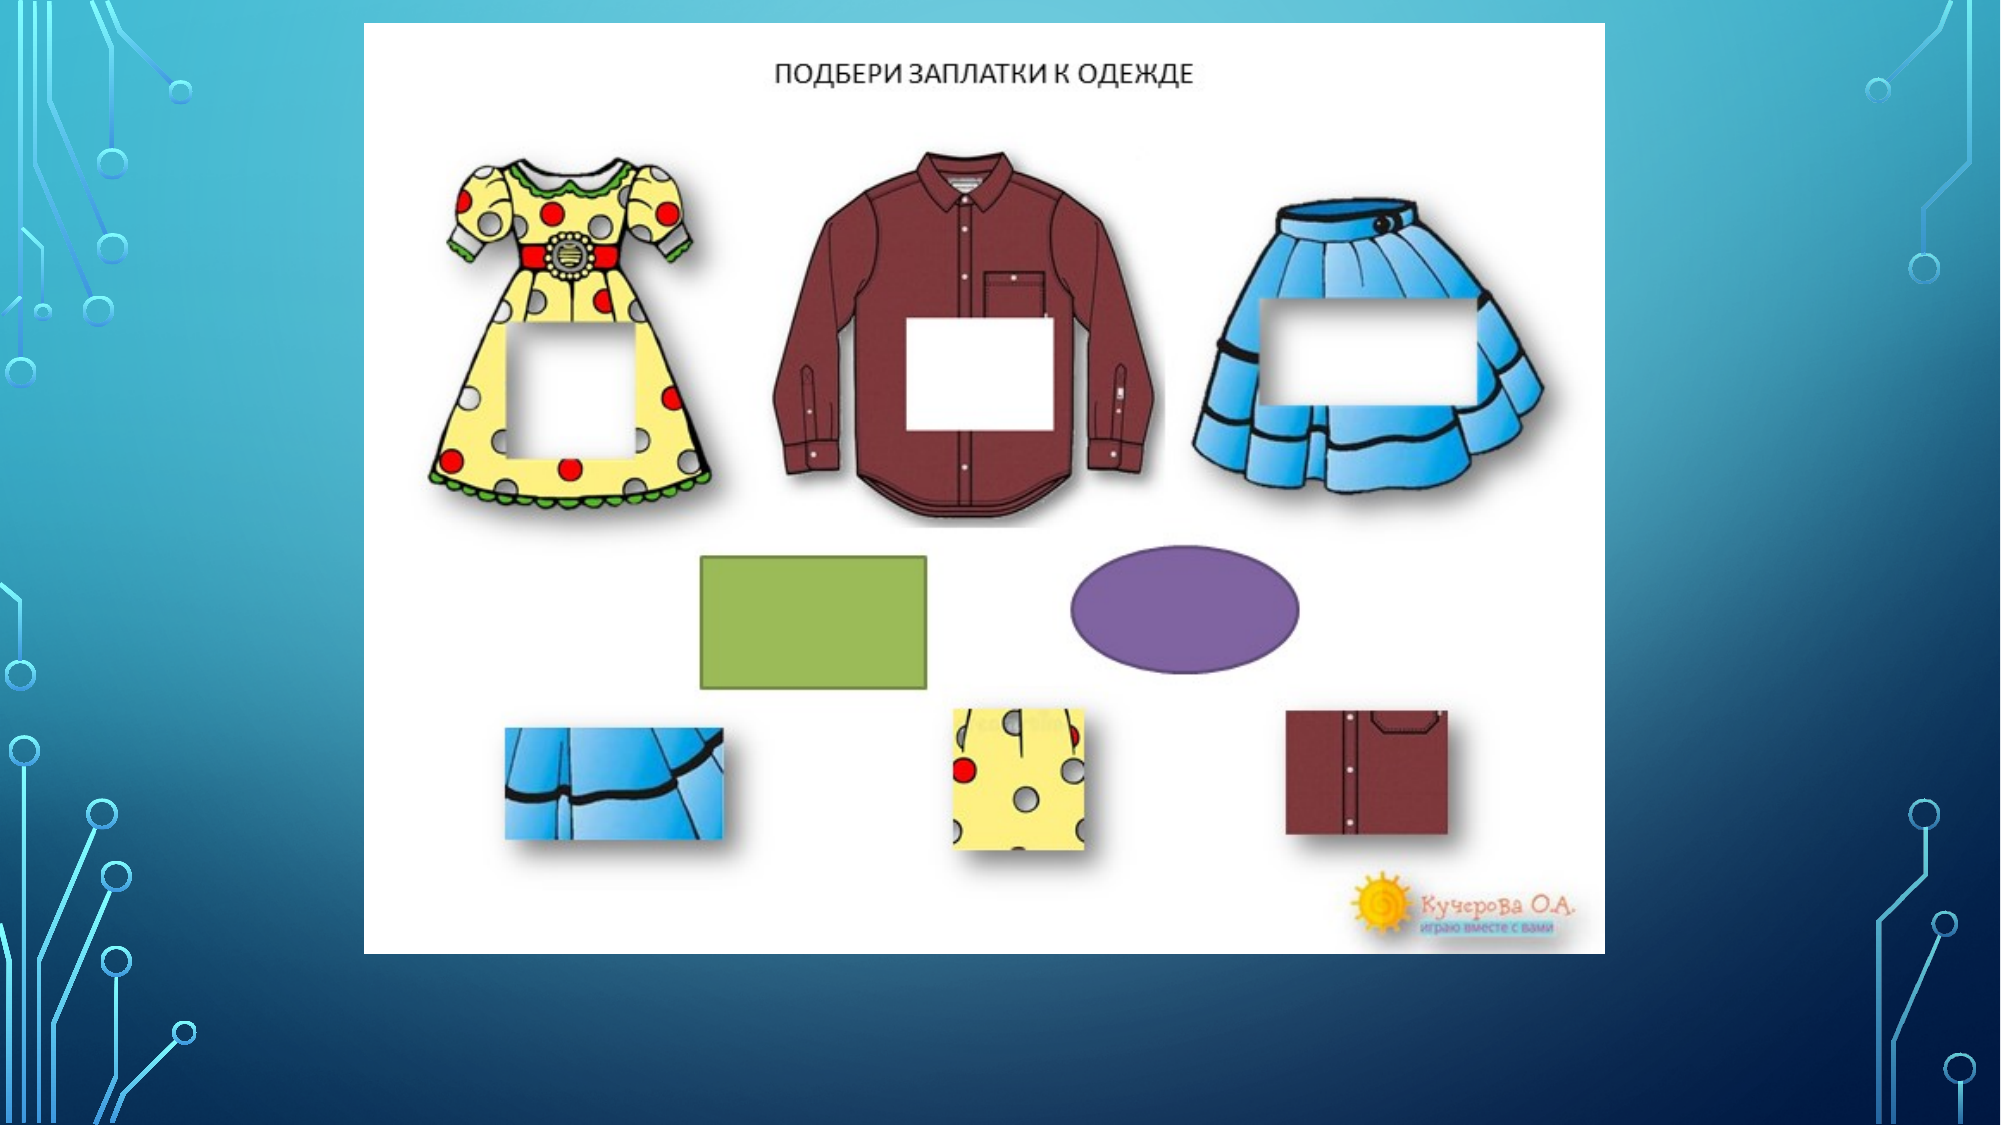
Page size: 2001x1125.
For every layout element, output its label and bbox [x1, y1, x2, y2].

list [364, 23, 1605, 954]
